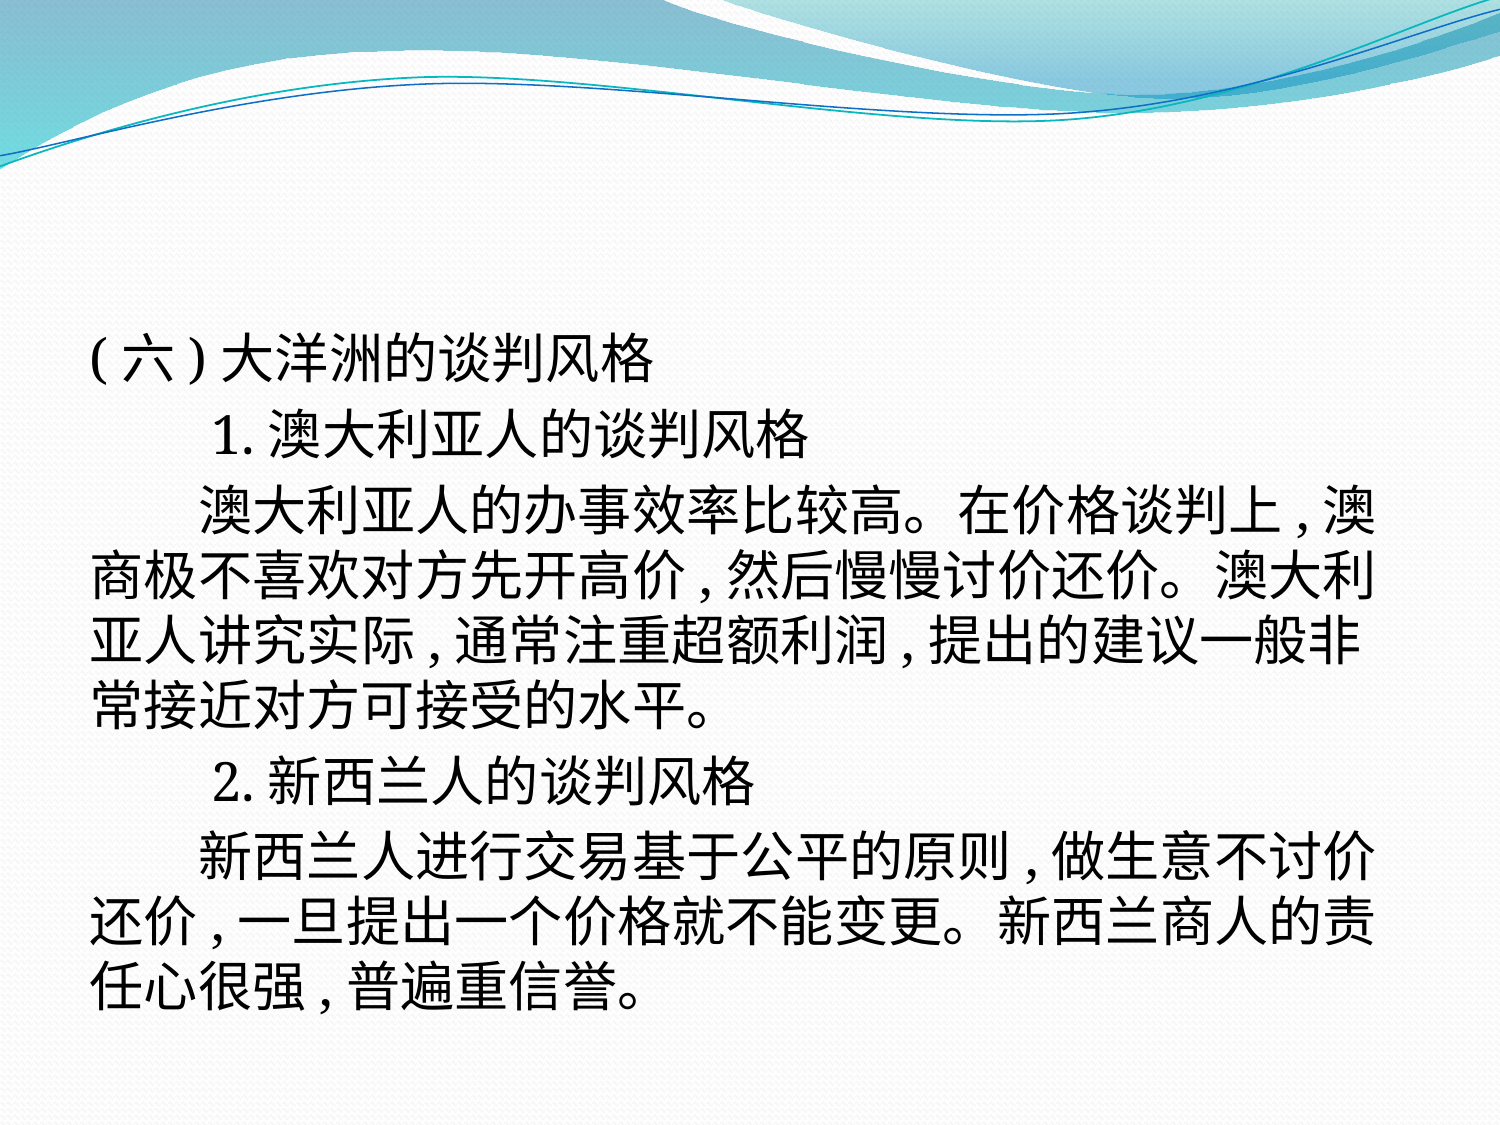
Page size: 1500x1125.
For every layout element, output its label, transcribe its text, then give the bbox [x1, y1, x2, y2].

list (六)大洋洲的谈判风格 1.澳大利亚人的谈判风格 澳大利亚人的办事效率比较高。在价格谈判上,澳商极不喜欢对方先开高价,然后慢慢讨价还价。澳大利亚人讲究实际,通常注重超额利润,提出的建议一般非常接近对方可接受的水平。 2.新西兰人的谈判风格 新西兰人进行交易基于公平的原则,做生意不讨价还价,一旦提出一个价格就不能变更。新西兰商人的责任心很强,普遍重信誉。 [75, 317, 1425, 1038]
